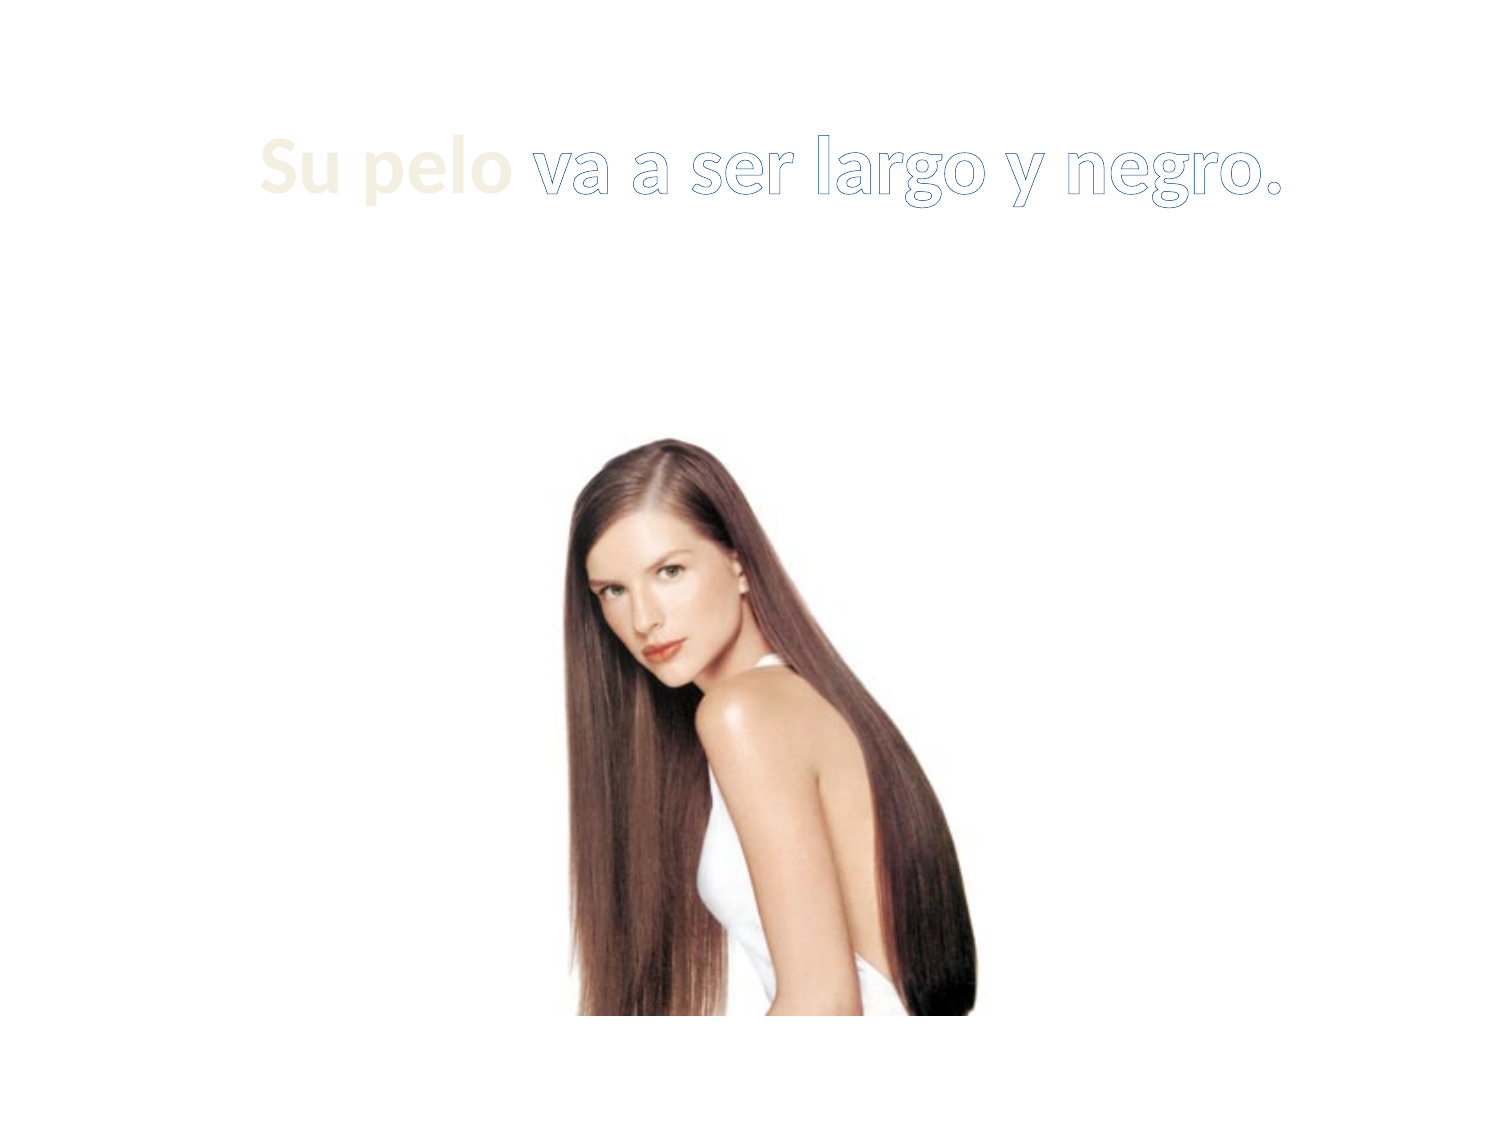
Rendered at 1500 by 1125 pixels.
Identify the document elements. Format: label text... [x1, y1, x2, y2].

text_box Su pelo va a ser largo y negro. [193, 102, 1352, 218]
picture [495, 435, 996, 1016]
